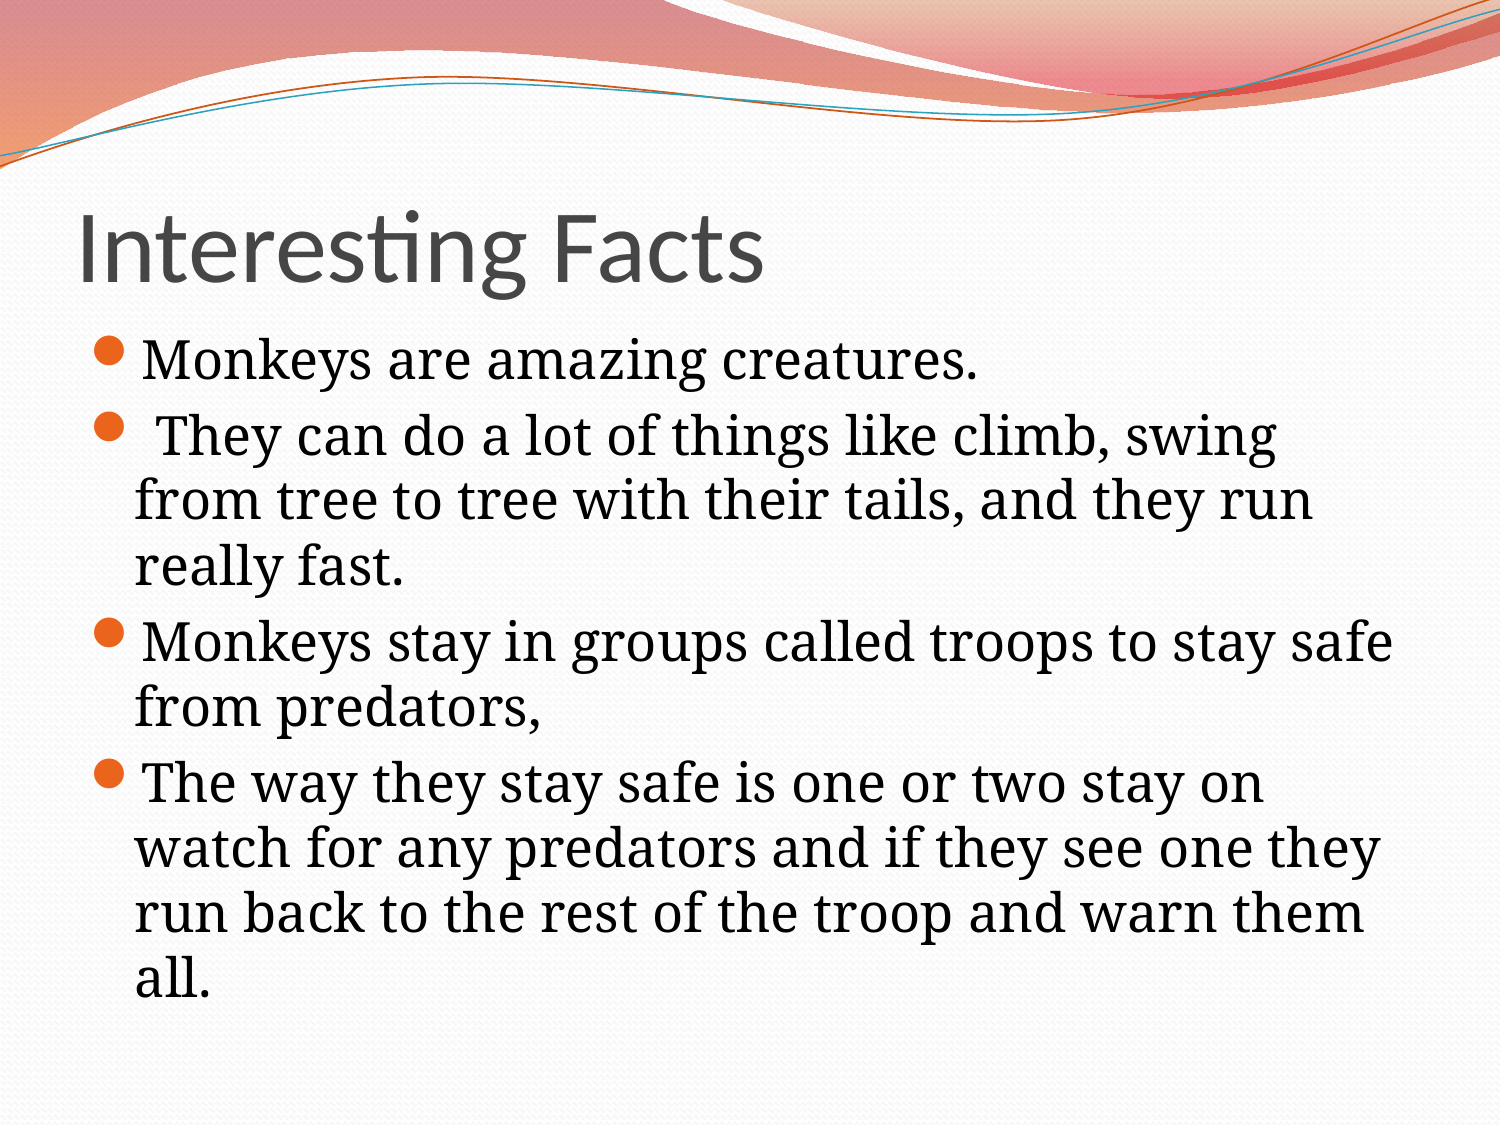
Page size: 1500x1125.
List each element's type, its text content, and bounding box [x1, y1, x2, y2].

title Interesting Facts [75, 115, 1425, 303]
list Monkeys are amazing creatures. They can do a lot of things like climb, swing from tree to tree with their tails, and they run really fast. Monkeys stay in groups called troops to stay safe from predators, The way they stay safe is one or two stay on watch for any predators and if they see one they run back to the rest of the troop and warn them all. [75, 317, 1425, 1038]
